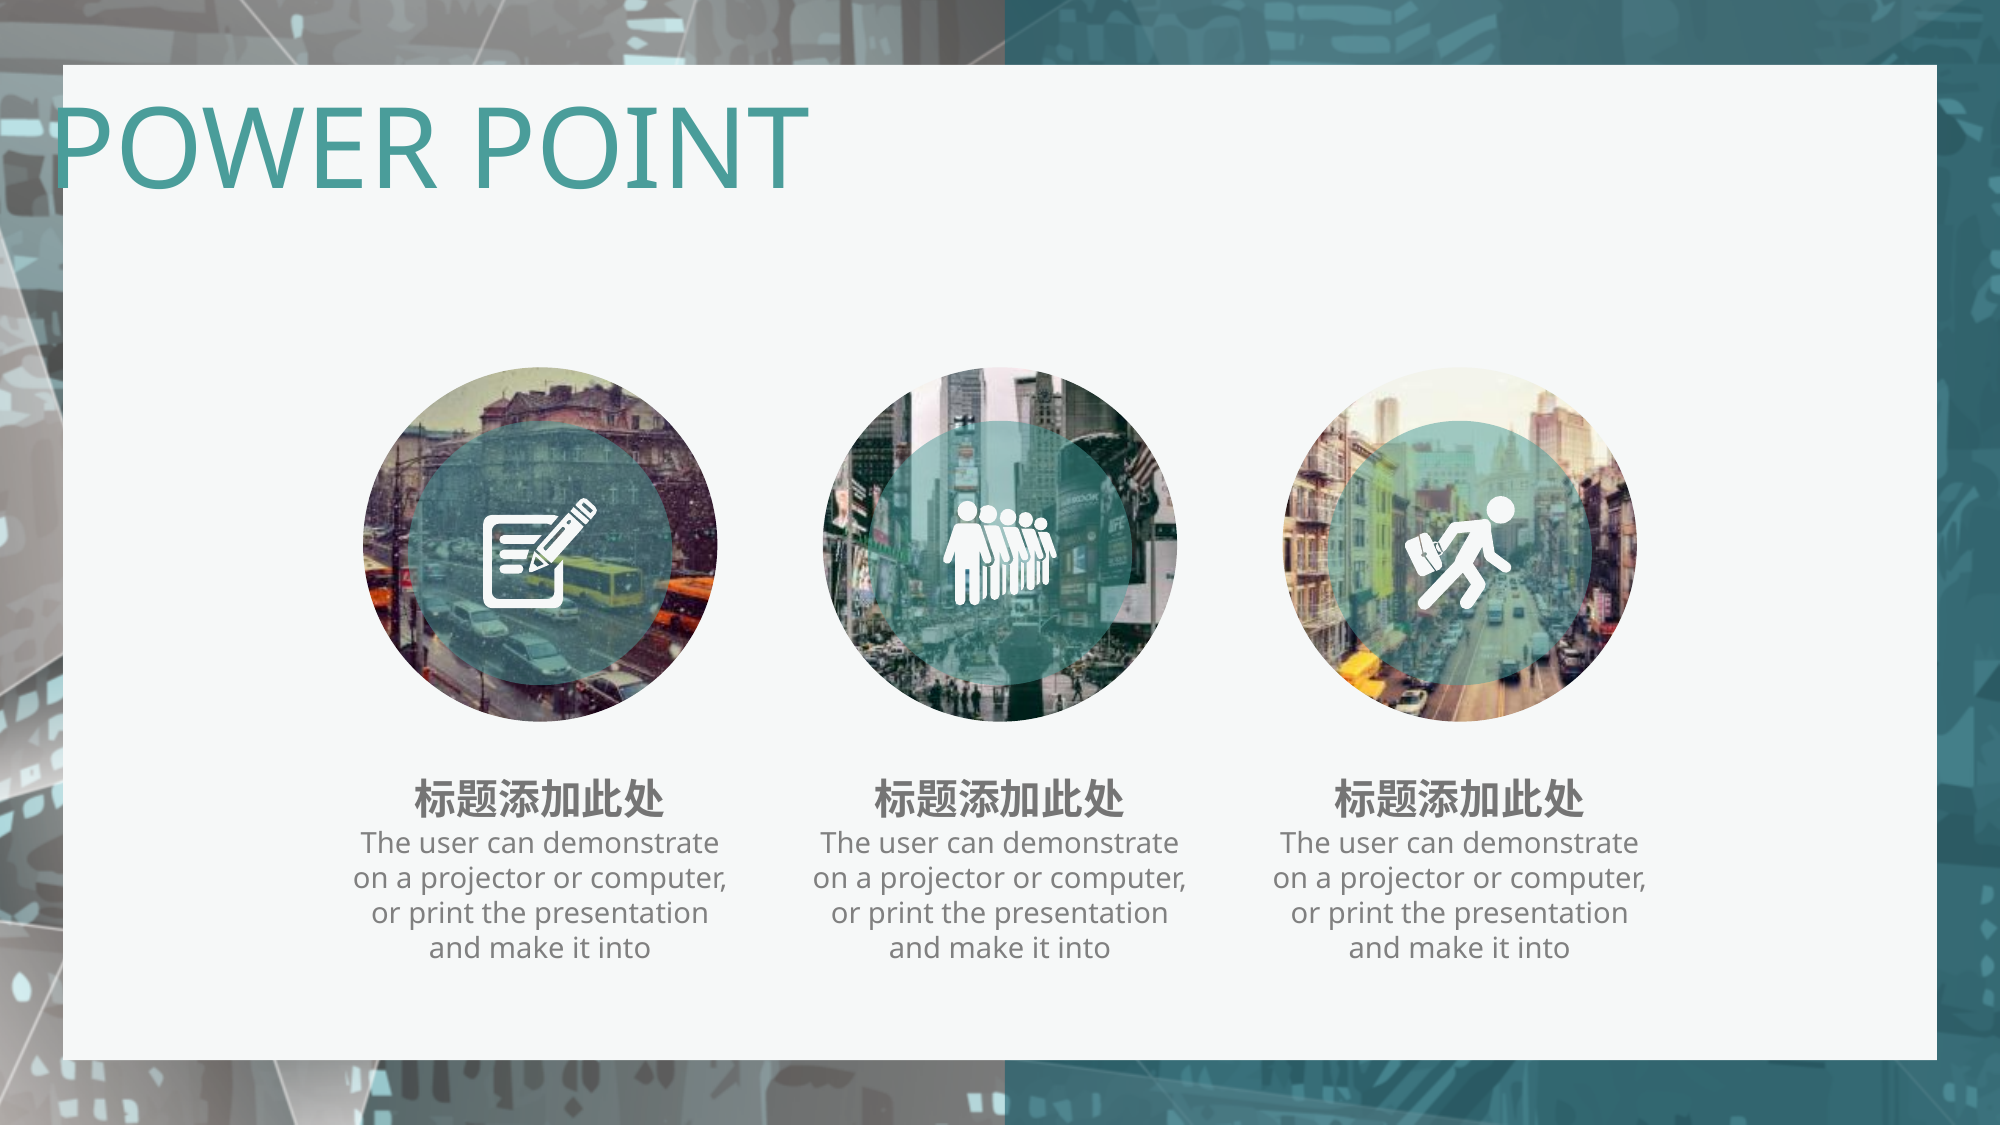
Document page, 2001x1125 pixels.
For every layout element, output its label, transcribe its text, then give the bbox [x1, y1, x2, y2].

picture [1282, 367, 1637, 722]
picture [822, 367, 1178, 722]
picture [362, 367, 718, 722]
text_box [788, 765, 1212, 939]
picture [0, 0, 1004, 1125]
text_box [328, 765, 753, 939]
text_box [1247, 765, 1672, 939]
text_box POWER POINT [32, 68, 826, 219]
